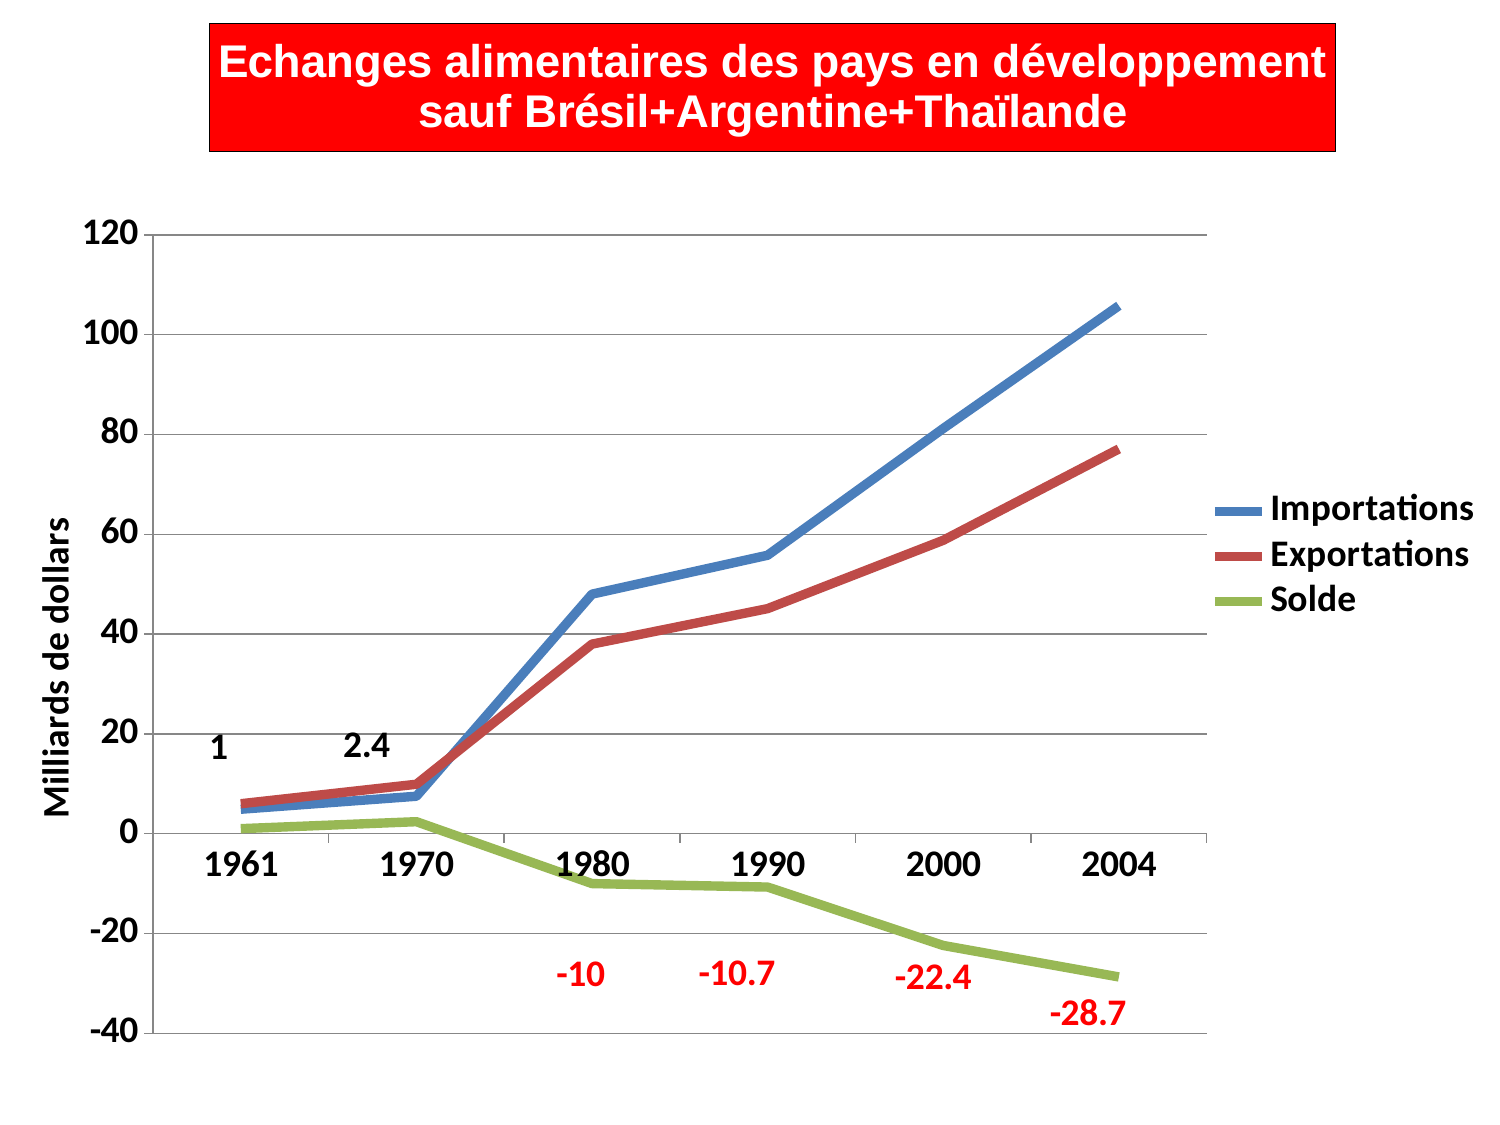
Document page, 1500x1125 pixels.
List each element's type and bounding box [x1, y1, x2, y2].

chart [0, 23, 1500, 1091]
